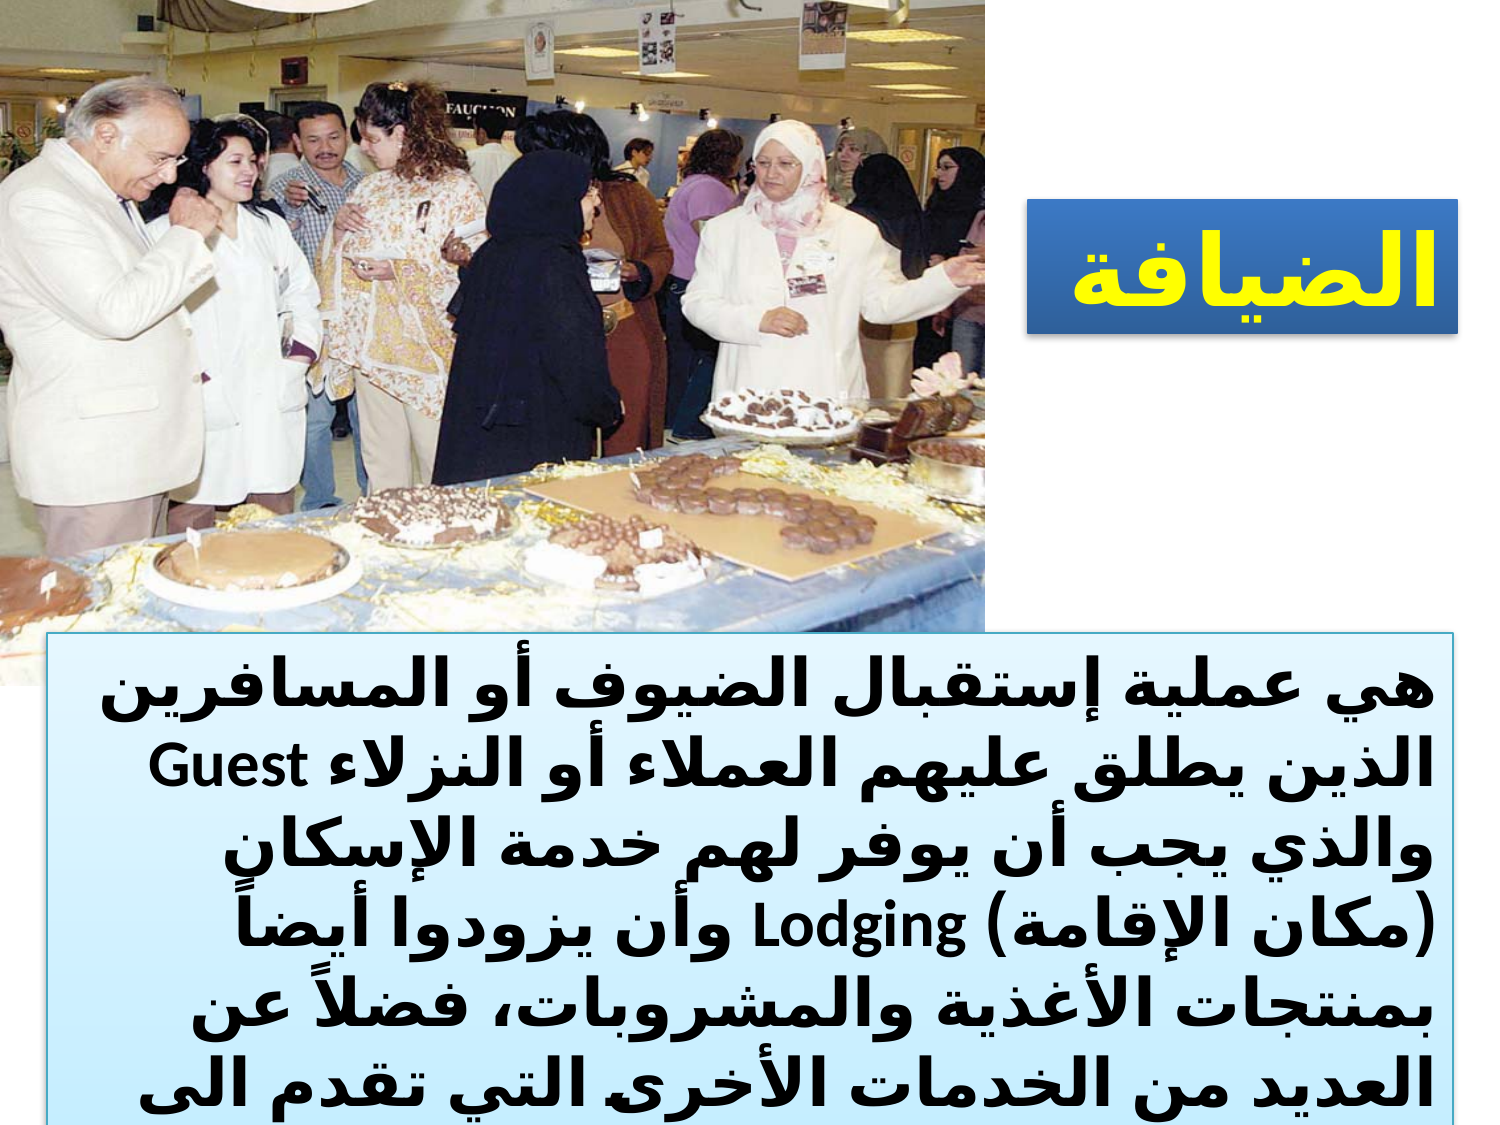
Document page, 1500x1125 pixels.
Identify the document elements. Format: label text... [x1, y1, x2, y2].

picture [0, 0, 985, 686]
text_box الضيافة [1027, 199, 1458, 334]
text_box هي عملية إستقبال الضيوف أو المسافرين الذين يطلق عليهم العملاء أو النزلاء Guest والذي يجب أن يوفر لهم خدمة الإسكان (مكان الإقامة) Lodging وأن يزودوا أيضاً بمنتجات الأغذية والمشروبات، فضلاً عن العديد من الخدمات الأخرى التي تقدم الى الزبون منذ وصوله وحتى وقت المغادرة. [46, 632, 1454, 1125]
